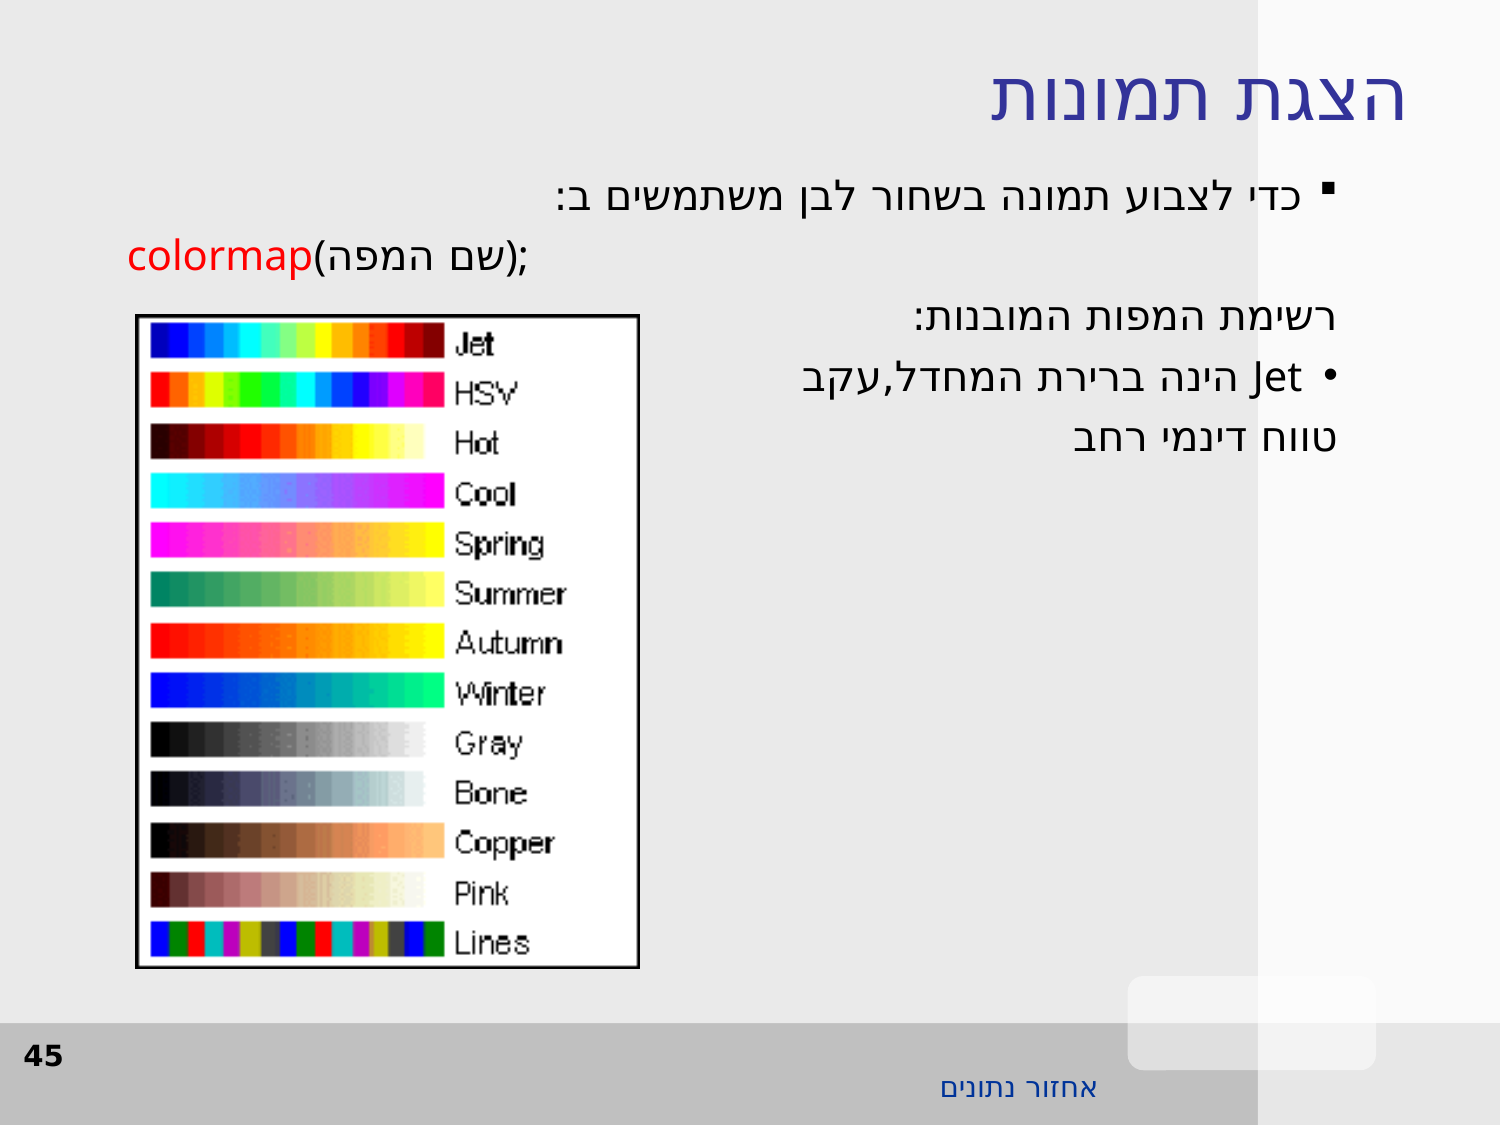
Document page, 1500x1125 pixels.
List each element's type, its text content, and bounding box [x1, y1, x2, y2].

text_box כדי לצבוע תמונה בשחור לבן משתמשים ב: colormap(שם המפה); רשימת המפות המובנות: Jet הינה ברירת המחדל,עקב טווח דינמי רחב [112, 160, 1353, 468]
picture [135, 314, 640, 969]
slide_number 45 [8, 1029, 359, 1108]
text_box הצגת תמונות [149, 20, 1425, 161]
text_box אחזור נתונים [924, 1060, 1114, 1111]
